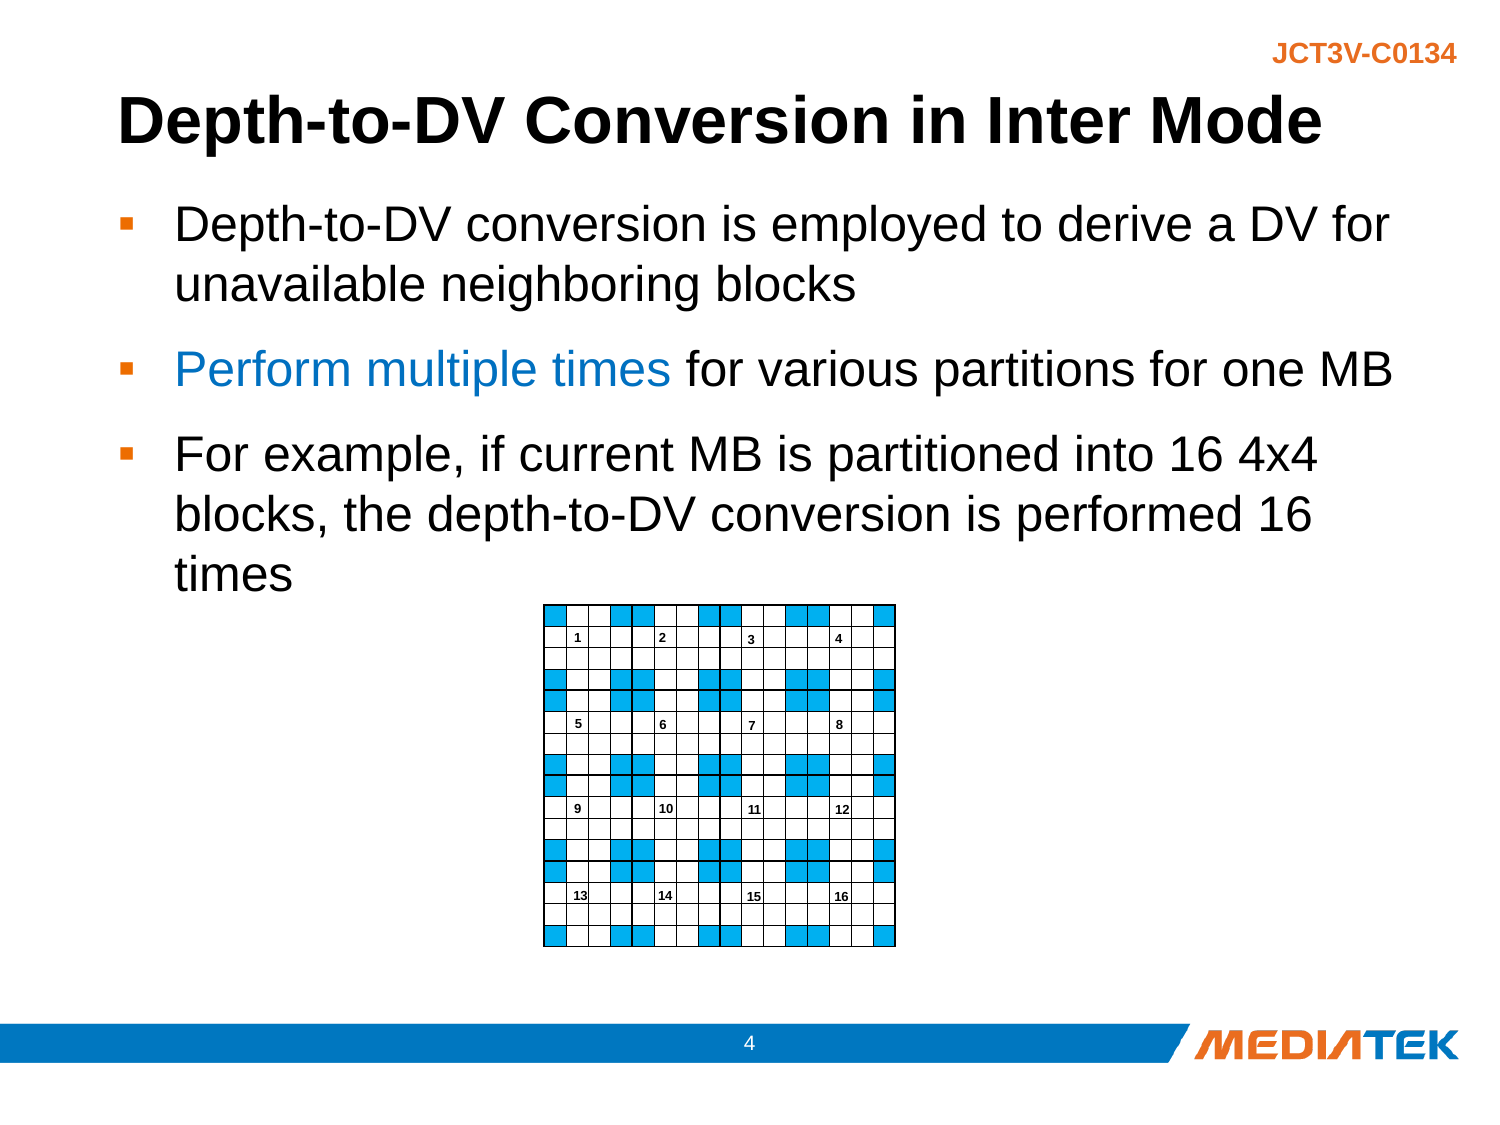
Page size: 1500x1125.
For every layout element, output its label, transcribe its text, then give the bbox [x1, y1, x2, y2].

picture [537, 597, 902, 953]
slide_number 3 [711, 1022, 789, 1090]
picture [0, 1023, 711, 1063]
title Depth-to-DV Conversion in Inter Mode [101, 62, 1425, 172]
list Depth-to-DV conversion is employed to derive a DV for unavailable neighboring blocks Perform multiple times for various partitions for one MB For example, if current MB is partitioned into 16 4x4 blocks, the depth-to-DV conversion is performed 16 times [102, 184, 1425, 998]
picture [789, 1023, 1459, 1063]
